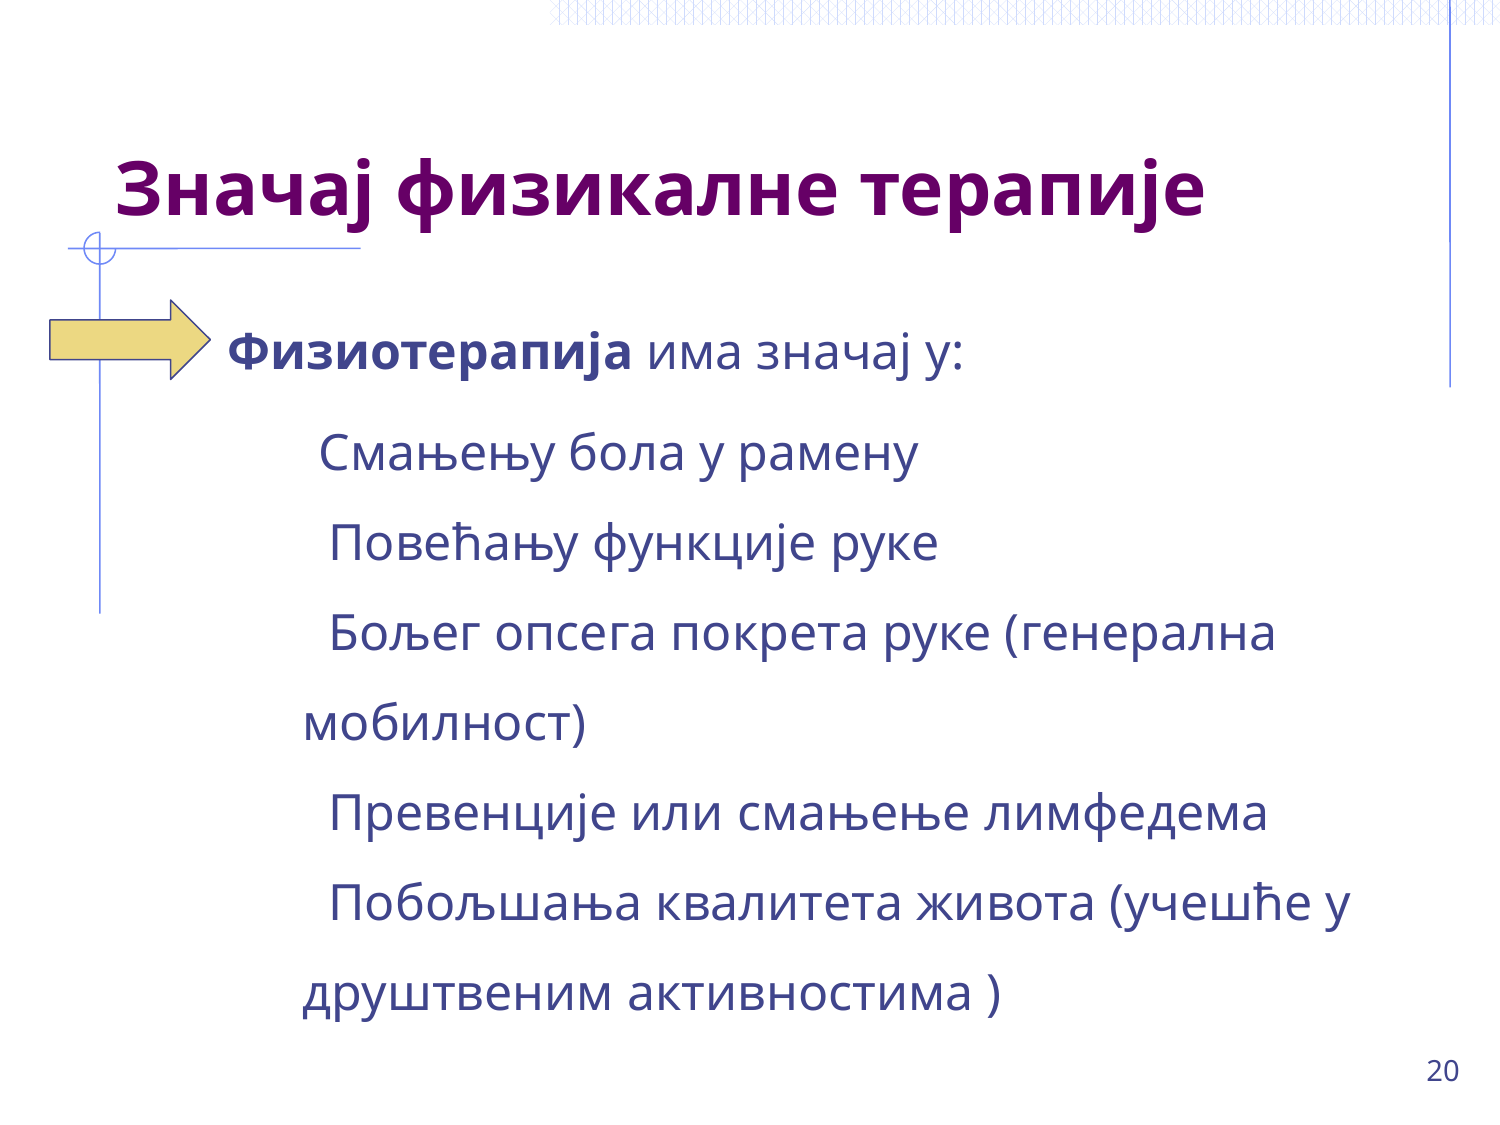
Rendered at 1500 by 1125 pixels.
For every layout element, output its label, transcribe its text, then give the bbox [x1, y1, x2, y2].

title Значај физикалне терапије [99, 49, 1376, 238]
slide_number 20 [1162, 1025, 1475, 1100]
list Физиотерапија има значај у: Смањењу бола у рамену Повећању функције руке Бољег опсега покрета руке (генерална мобилност) Превенције или смањење лимфедема Побољшања квалитета живота (учешће у друштвеним активностима ) [137, 312, 1500, 988]
text_box [49, 299, 211, 380]
